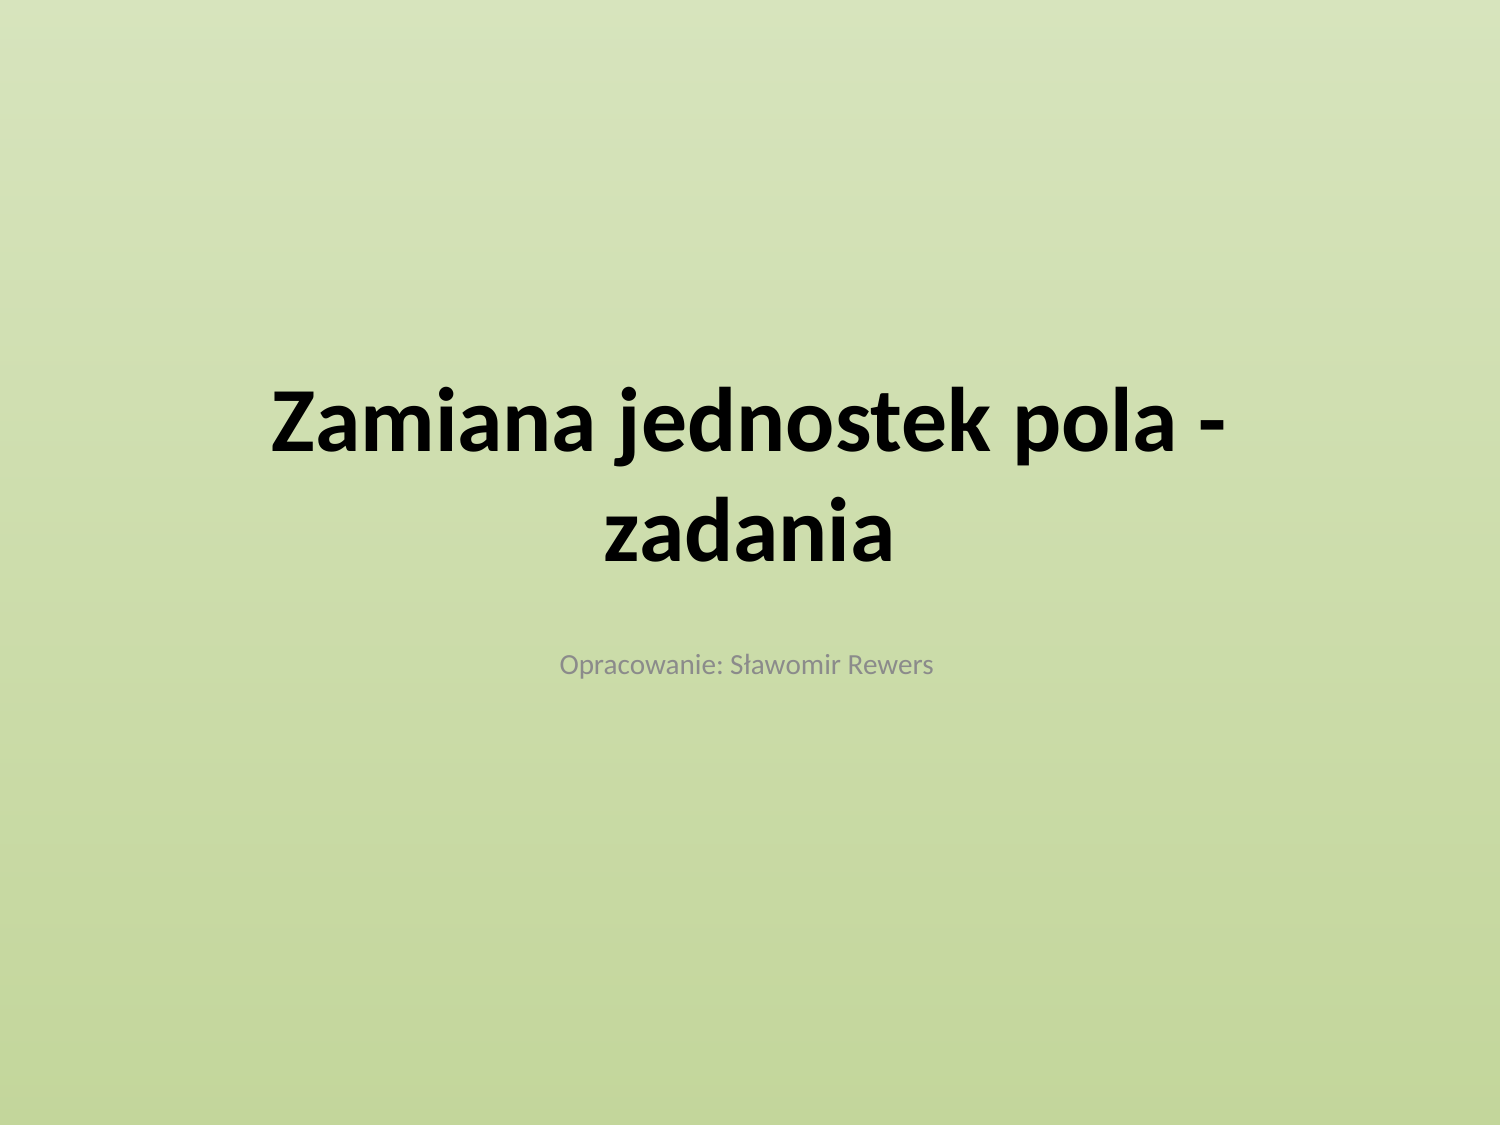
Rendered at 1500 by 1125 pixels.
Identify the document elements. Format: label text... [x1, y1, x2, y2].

title Zamiana jednostek pola - zadania [112, 349, 1388, 591]
subtitle Opracowanie: Sławomir Rewers [225, 637, 1275, 925]
